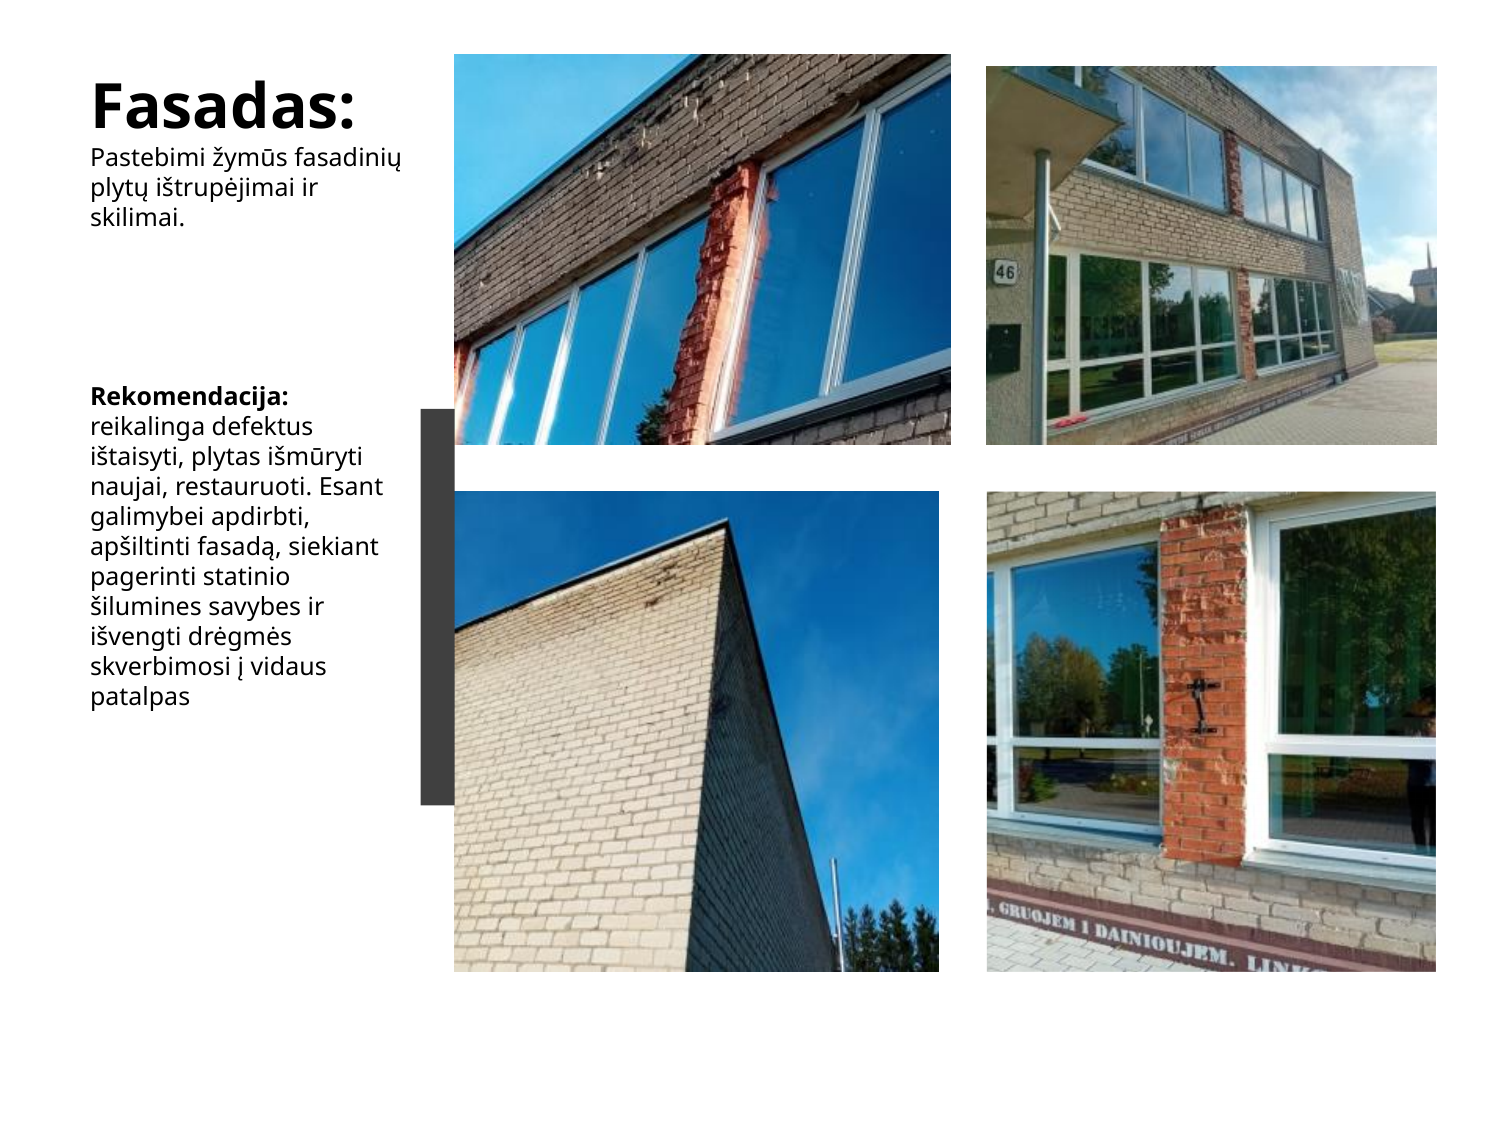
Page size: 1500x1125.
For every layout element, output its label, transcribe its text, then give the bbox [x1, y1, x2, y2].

picture [970, 492, 1451, 971]
picture [454, 54, 951, 446]
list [985, 66, 1437, 446]
title Fasadas: Pastebimi žymūs fasadinių plytų ištrupėjimai ir skilimai. Rekomendacija: reikalinga defektus ištaisyti, plytas išmūryti naujai, restauruoti. Esant galimybei apdirbti, apšiltinti fasadą, siekiant pagerinti statinio šilumines savybes ir išvengti drėgmės skverbimosi į vidaus patalpas [75, 45, 421, 732]
picture [454, 491, 940, 972]
text_box [420, 408, 455, 806]
picture [615, 437, 633, 446]
